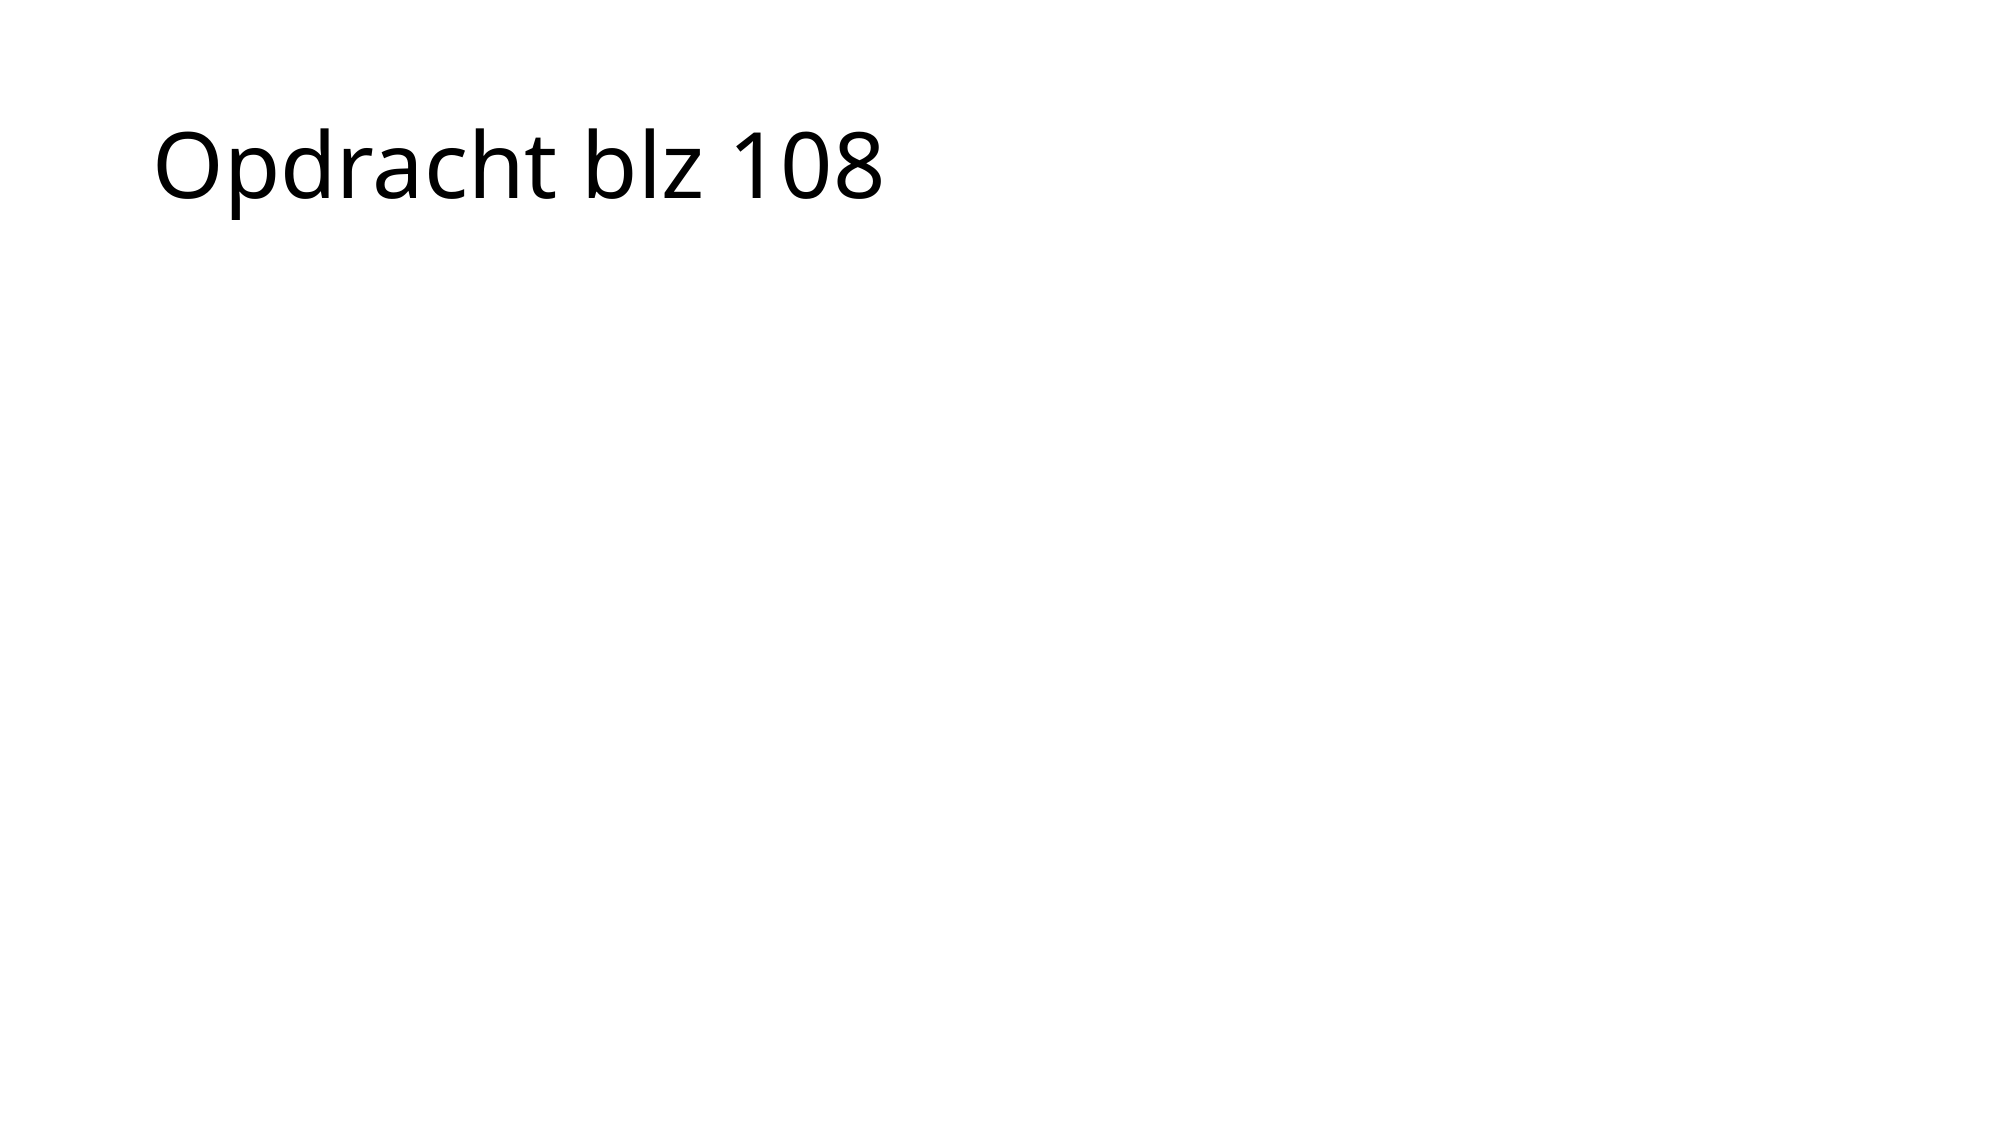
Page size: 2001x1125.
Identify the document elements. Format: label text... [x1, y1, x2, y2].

title Opdracht blz 108 [137, 59, 1863, 278]
